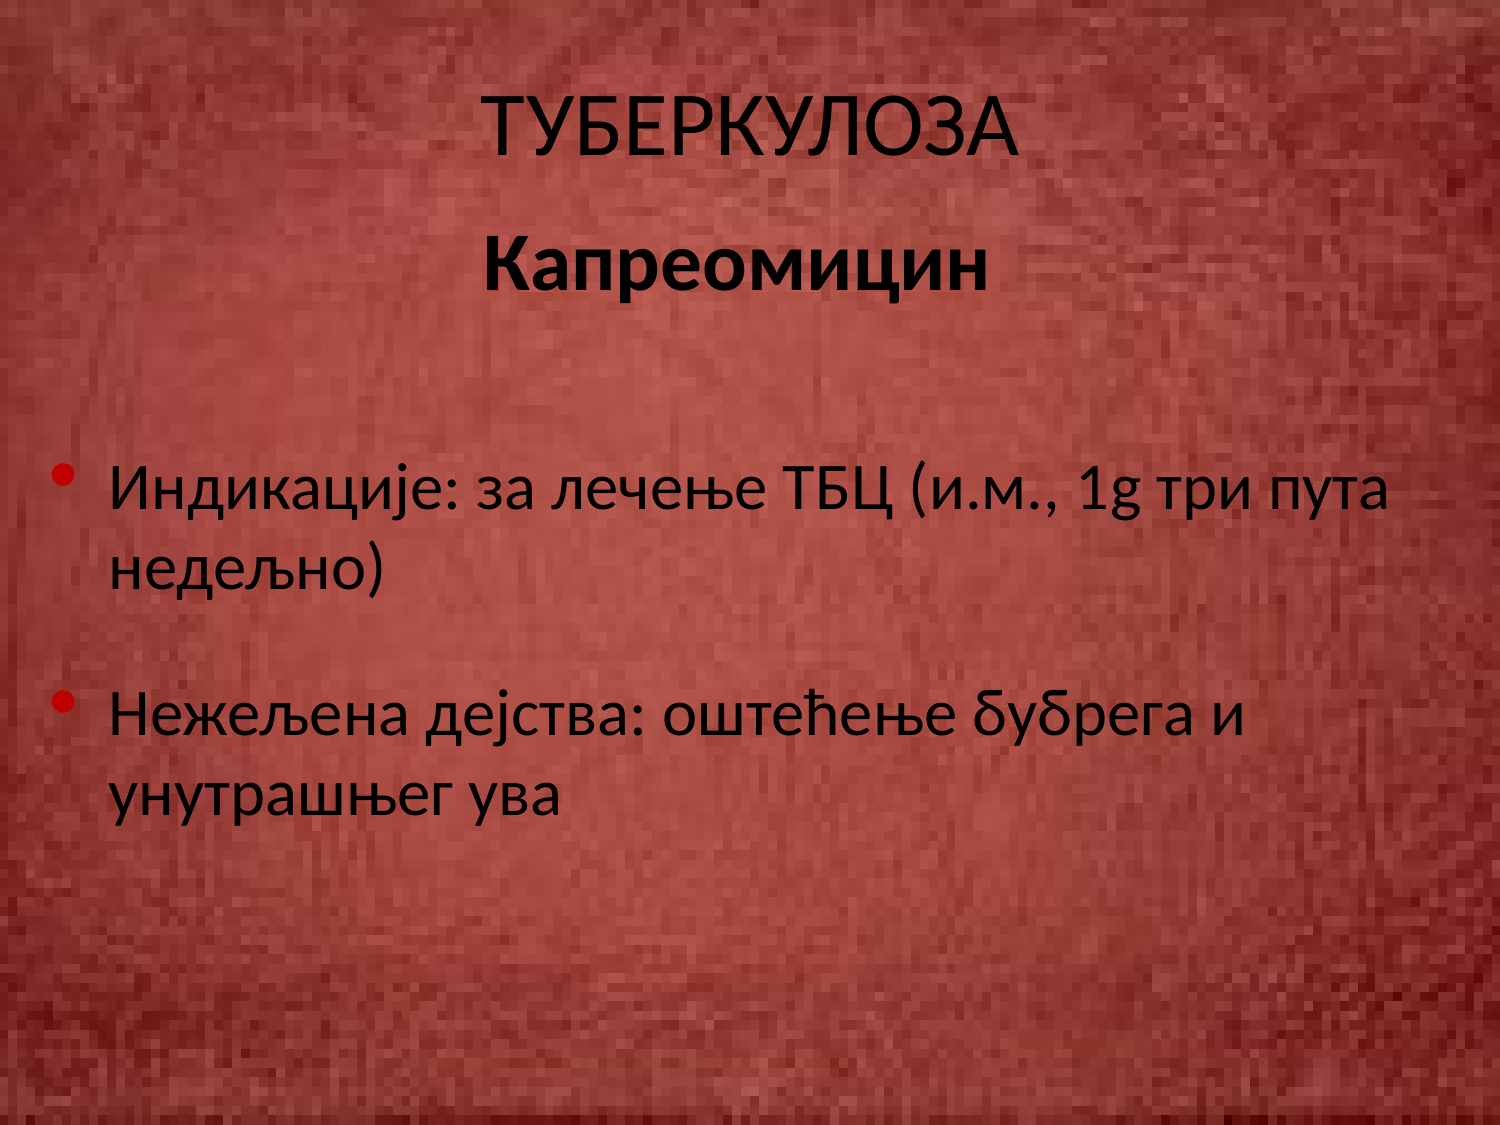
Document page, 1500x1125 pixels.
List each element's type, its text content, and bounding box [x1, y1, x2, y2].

list Капреомицин Индикације: за лечење ТБЦ (и.м., 1g три пута недељно) Нежељена дејства: оштећење бубрега и унутрашњег ува [37, 200, 1500, 1088]
title ТУБЕРКУЛОЗА [75, 24, 1425, 200]
picture [0, 0, 1500, 1125]
